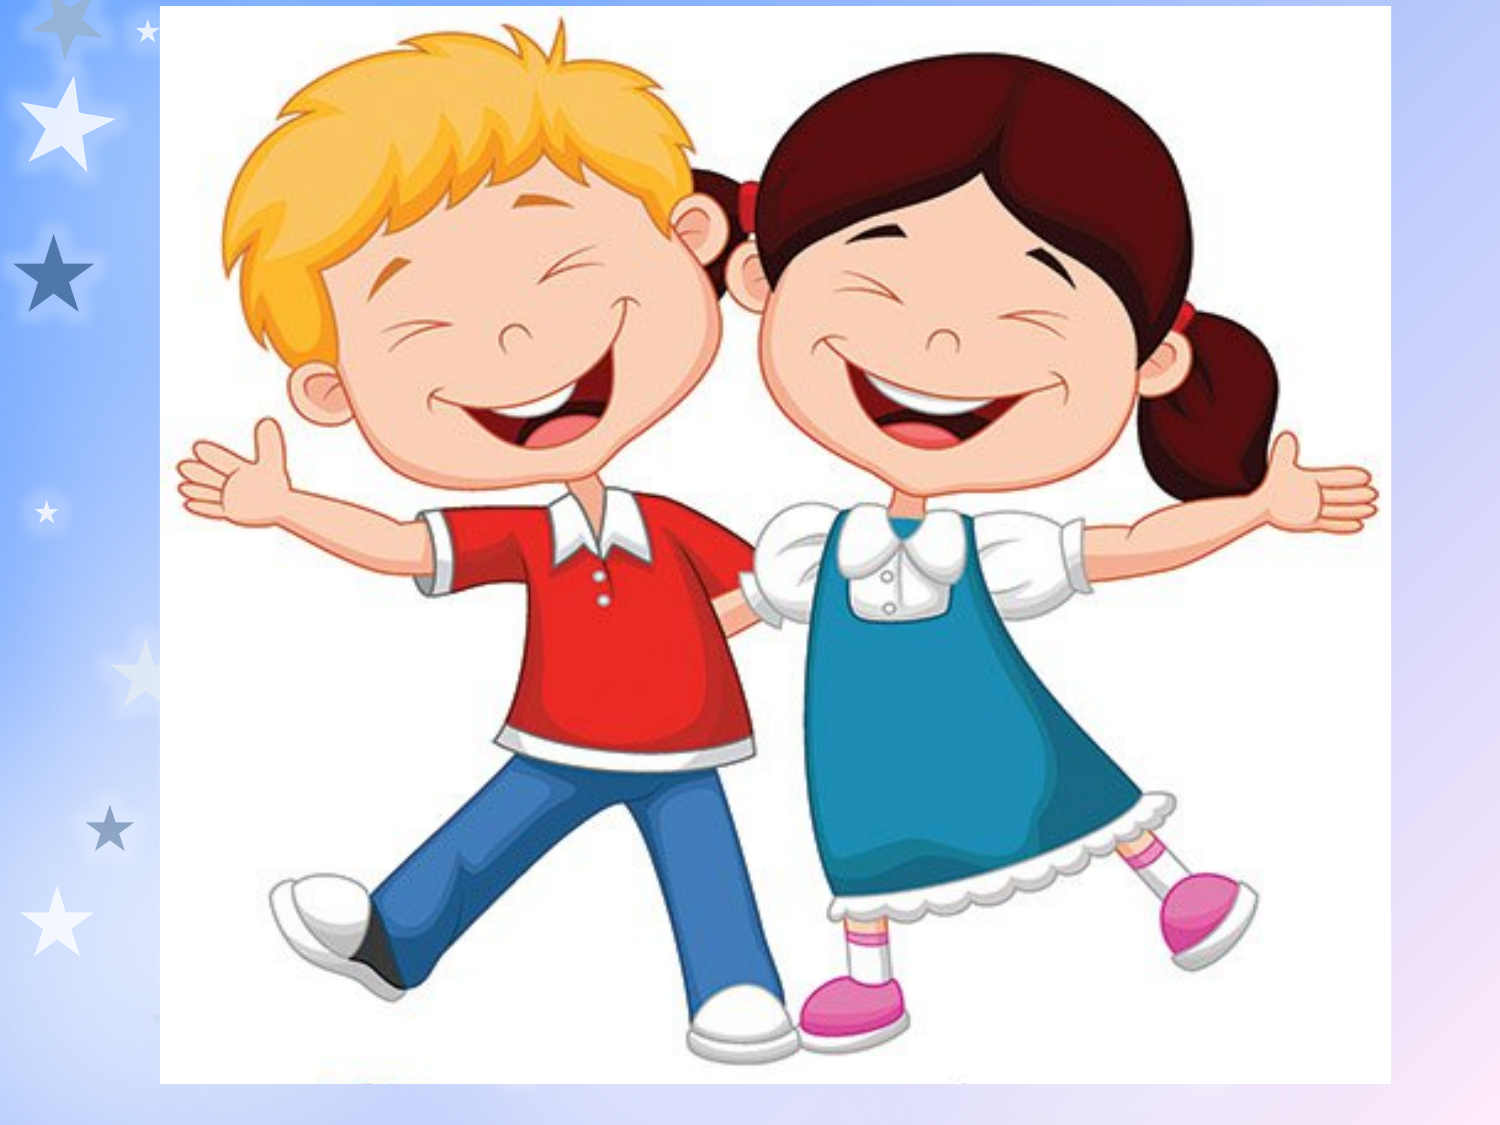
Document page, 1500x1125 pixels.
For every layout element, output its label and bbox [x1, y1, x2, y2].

picture [159, 6, 1392, 1084]
